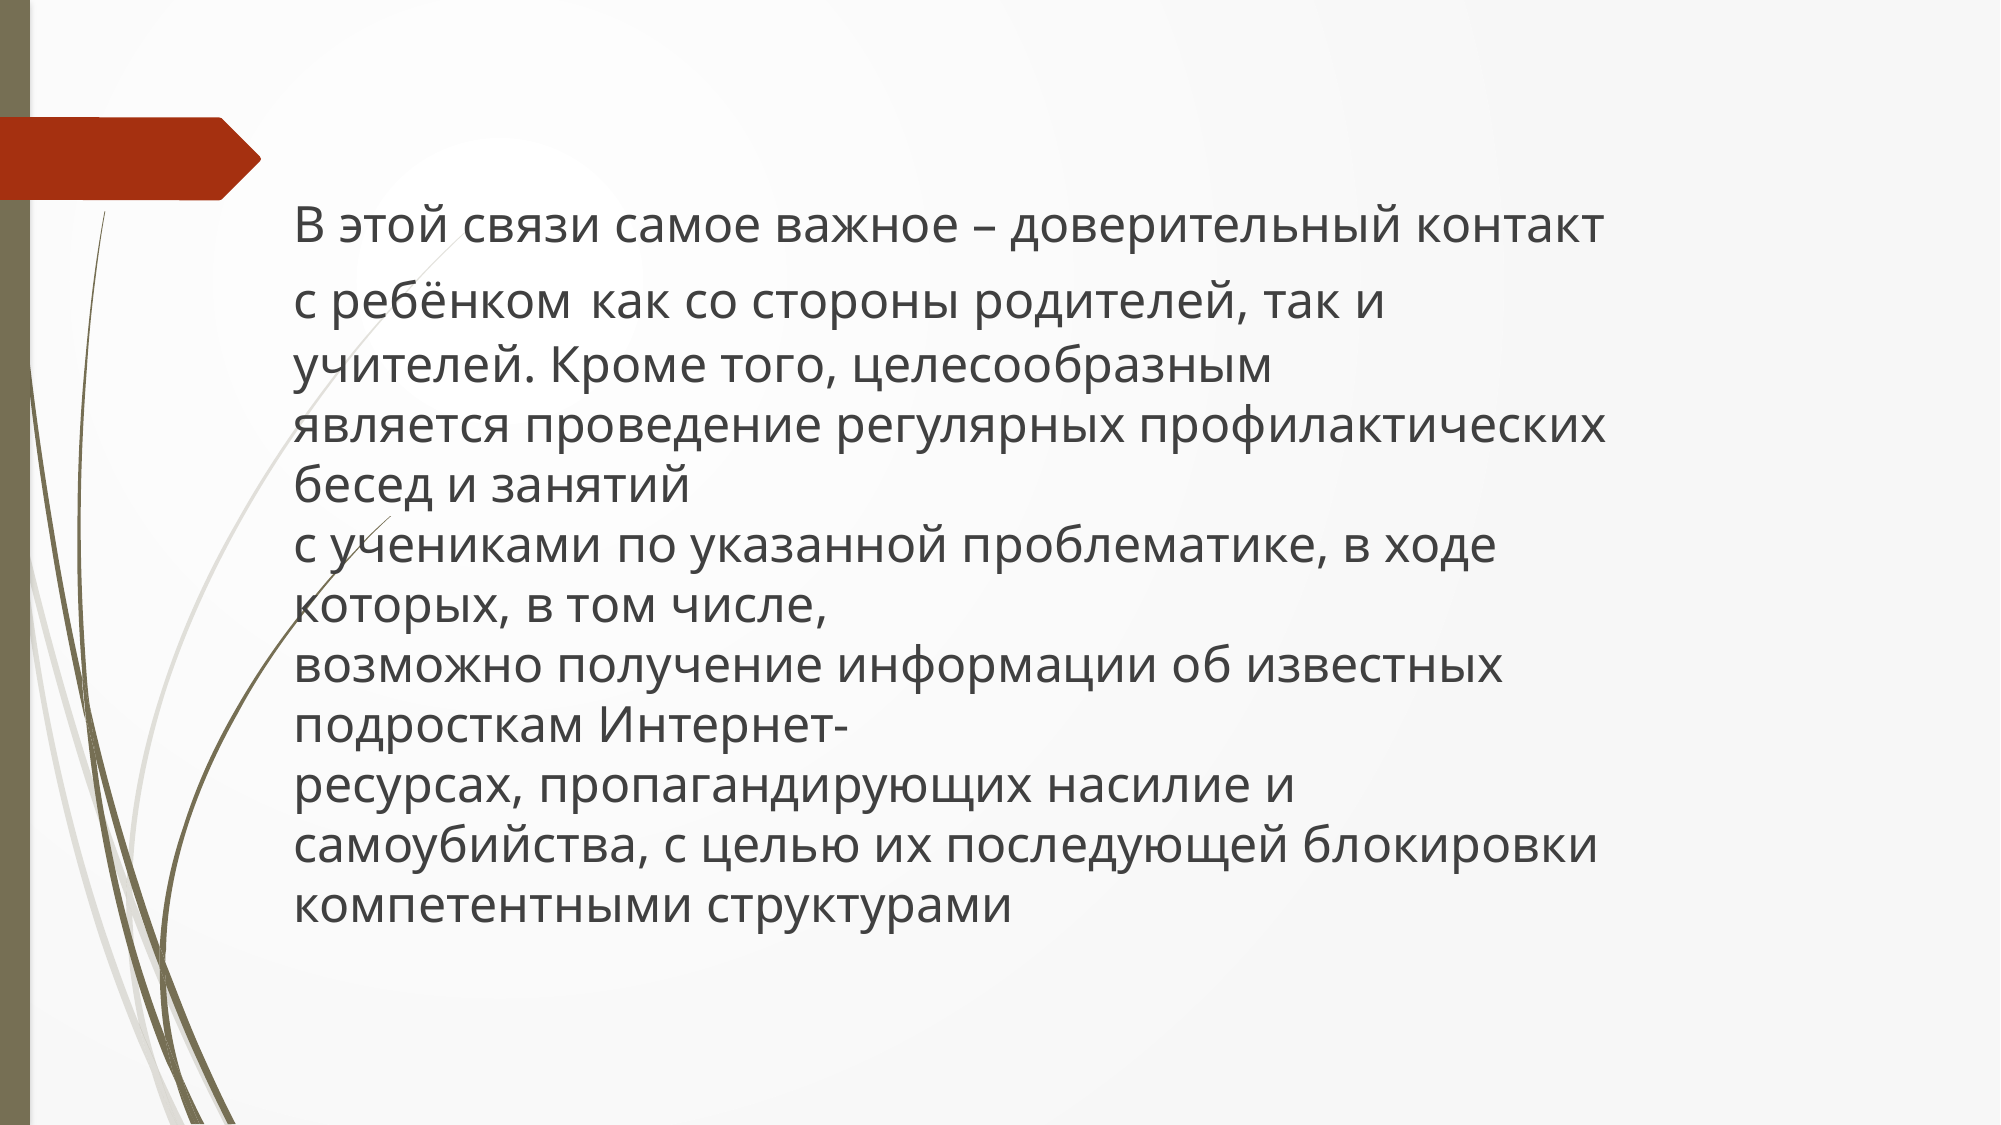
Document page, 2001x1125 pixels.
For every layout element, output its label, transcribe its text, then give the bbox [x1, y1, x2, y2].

list В этой связи самое важное – доверительный контакт с ребёнком как со стороны родителей, так и учителей. Кроме того, целесообразным является проведение регулярных профилактических бесед и занятий с учениками по указанной проблематике, в ходе которых, в том числе, возможно получение информации об известных подросткам Интернет- ресурсах, пропагандирующих насилие и самоубийства, с целью их последующей блокировки компетентными структурами [278, 184, 1634, 990]
